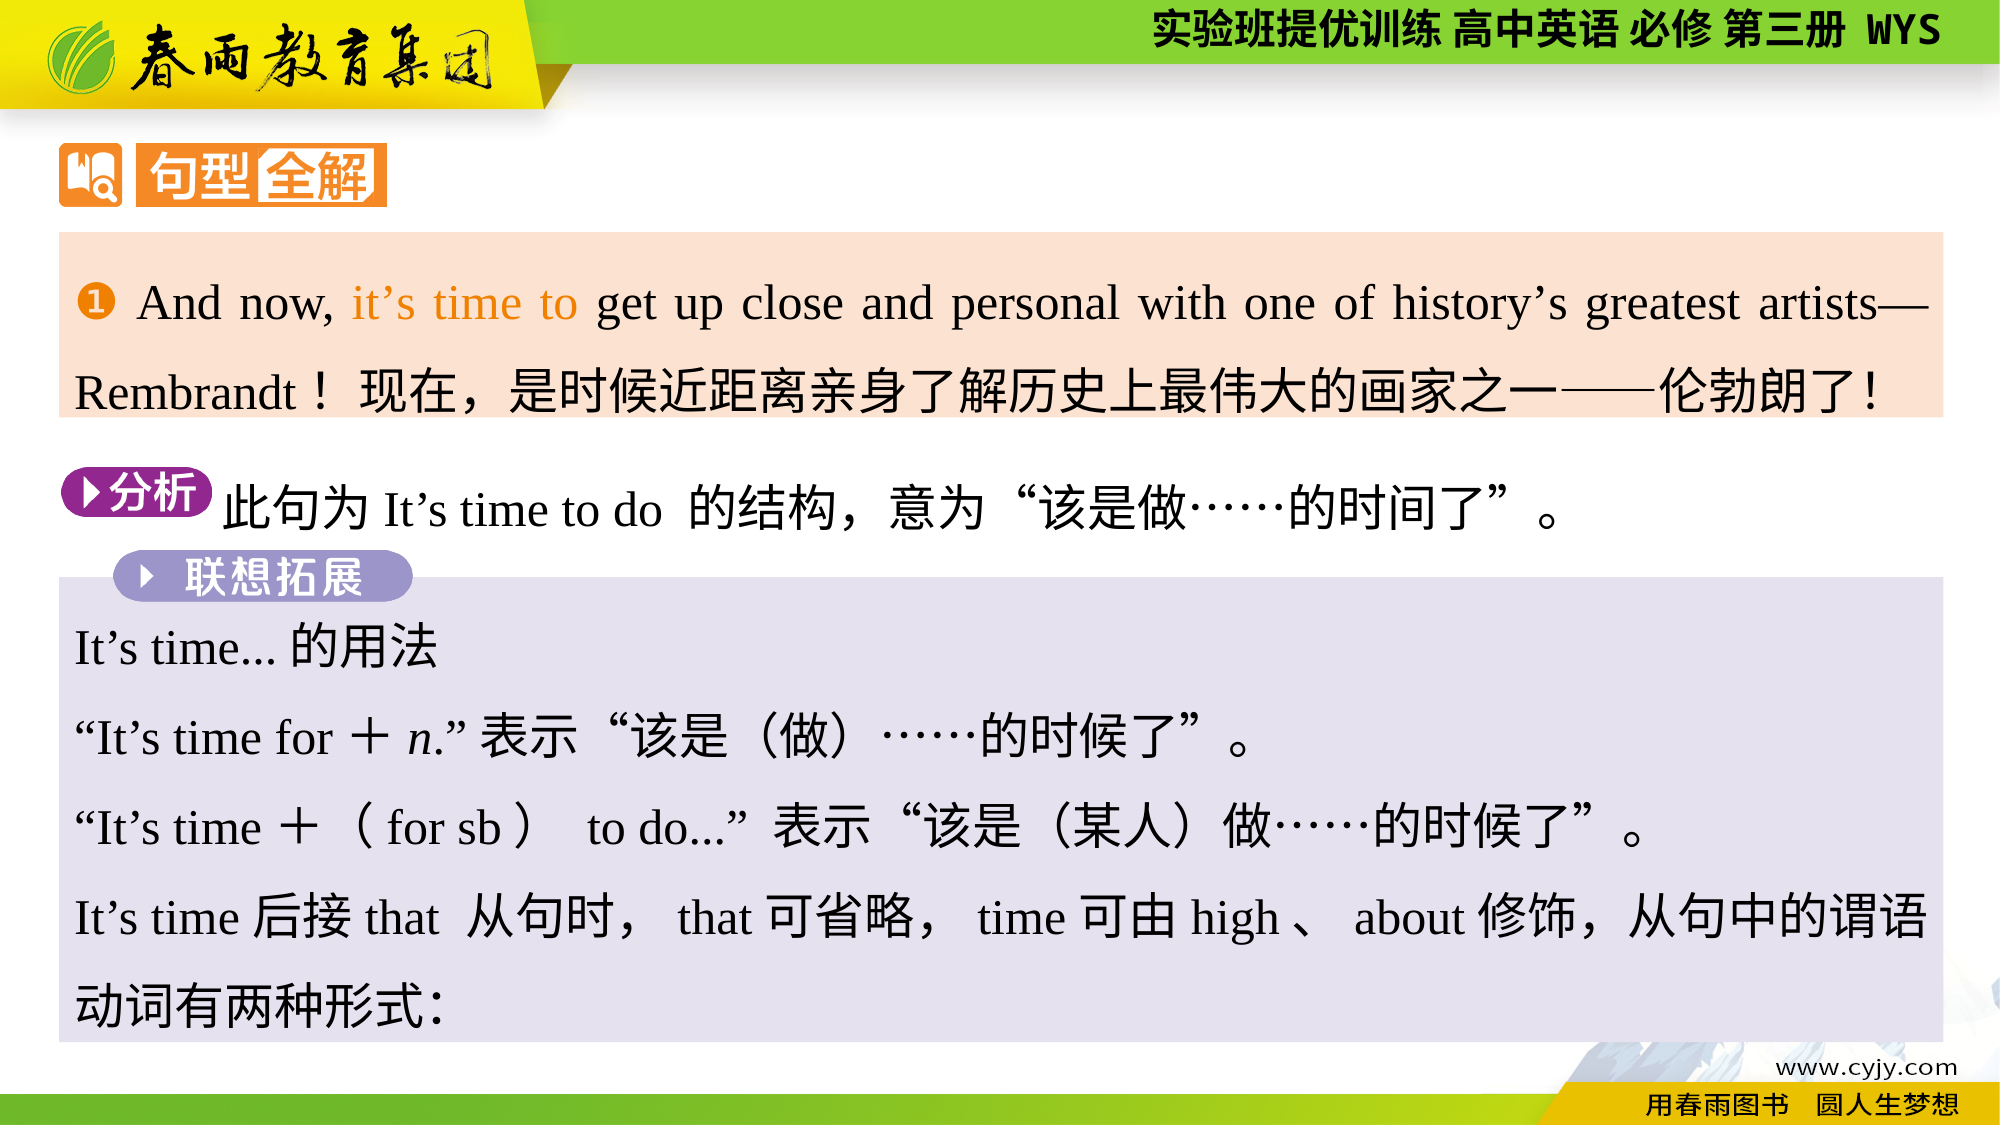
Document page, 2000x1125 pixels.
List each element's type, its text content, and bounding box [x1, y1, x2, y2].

text_box It’s time...的用法 “It’s time for＋n.”表示“该是（做）……的时候了”。 “It’s time＋（for sb） to do...” 表示“该是（某人）做……的时候了”。 It’s time后接that 从句时，that可省略，time可由high、about修饰，从句中的谓语动词有两种形式： [59, 577, 1944, 1043]
list ❶ And now, it’s time to get up close and personal with one of history’s greatest artists—Rembrandt！现在，是时候近距离亲身了解历史上最伟大的画家之一——伦勃朗了！ [59, 232, 1944, 418]
text_box 此句为It’s time to do 的结构，意为“该是做……的时间了”。 [59, 439, 1944, 545]
picture [0, 0, 2000, 1125]
